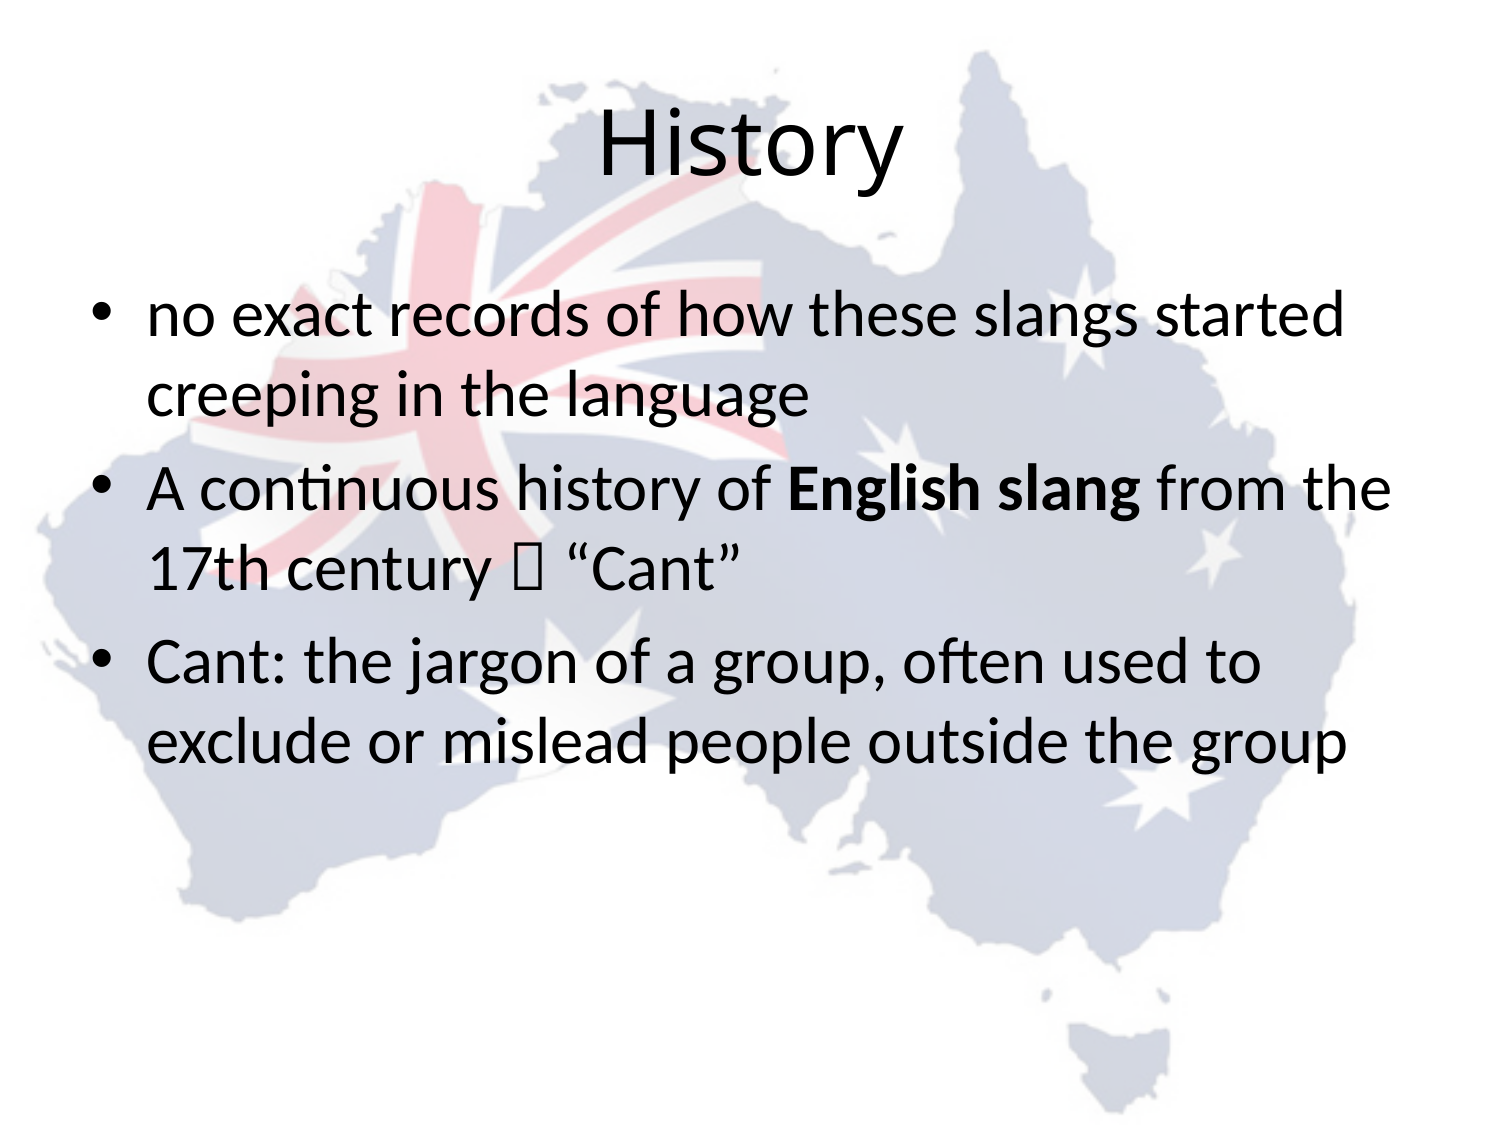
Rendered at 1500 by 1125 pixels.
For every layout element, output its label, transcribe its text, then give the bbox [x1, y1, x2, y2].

title History [75, 45, 1425, 233]
list no exact records of how these slangs started creeping in the language A continuous history of English slang from the 17th century  “Cant” Cant: the jargon of a group, often used to exclude or mislead people outside the group [75, 262, 1425, 1005]
